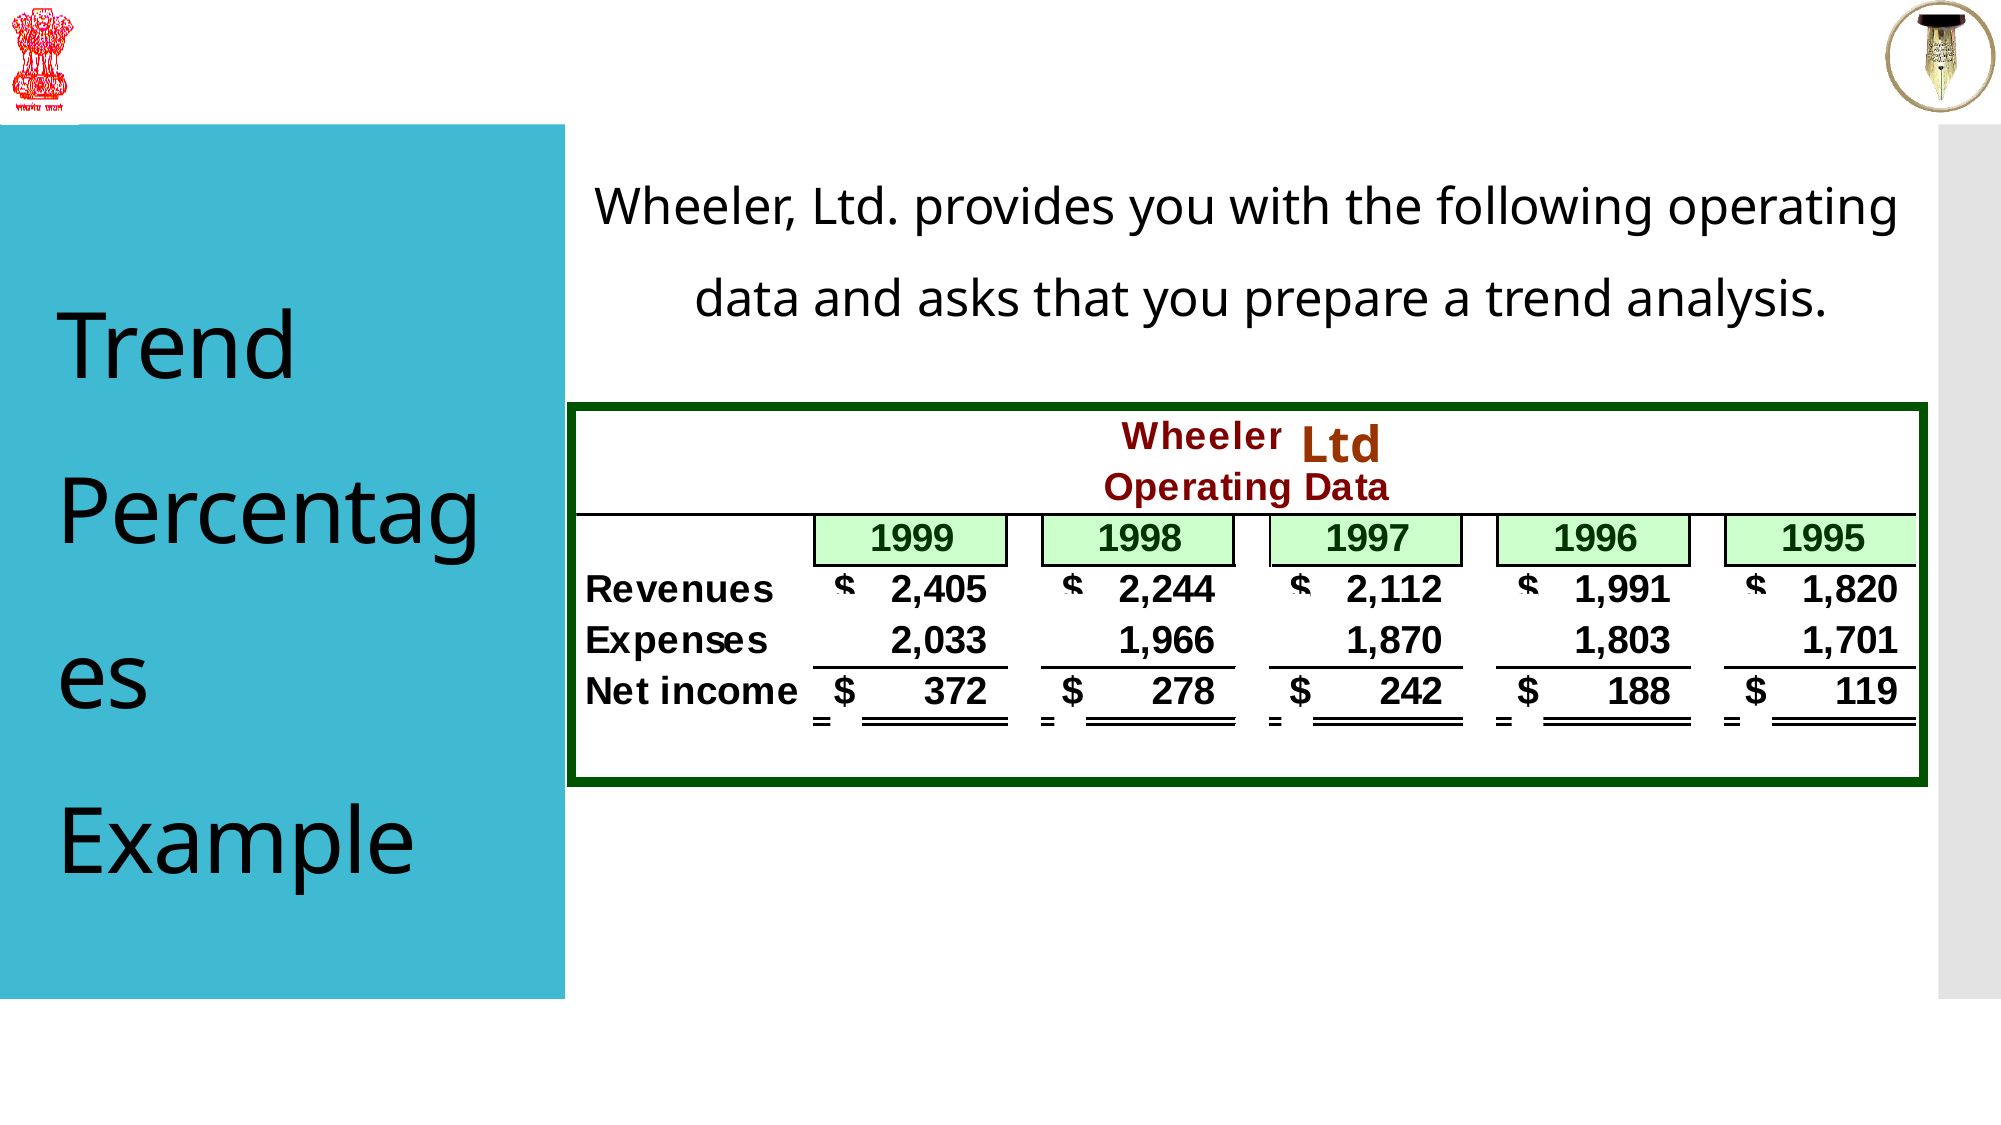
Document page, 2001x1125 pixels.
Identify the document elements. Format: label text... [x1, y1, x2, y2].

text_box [575, 411, 1920, 778]
picture [1884, 0, 1996, 113]
title Trend Percentages Example [41, 184, 525, 940]
list Wheeler, Ltd. provides you with the following operating data and asks that you prepare a trend analysis. [576, 116, 1919, 354]
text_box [0, 0, 79, 125]
